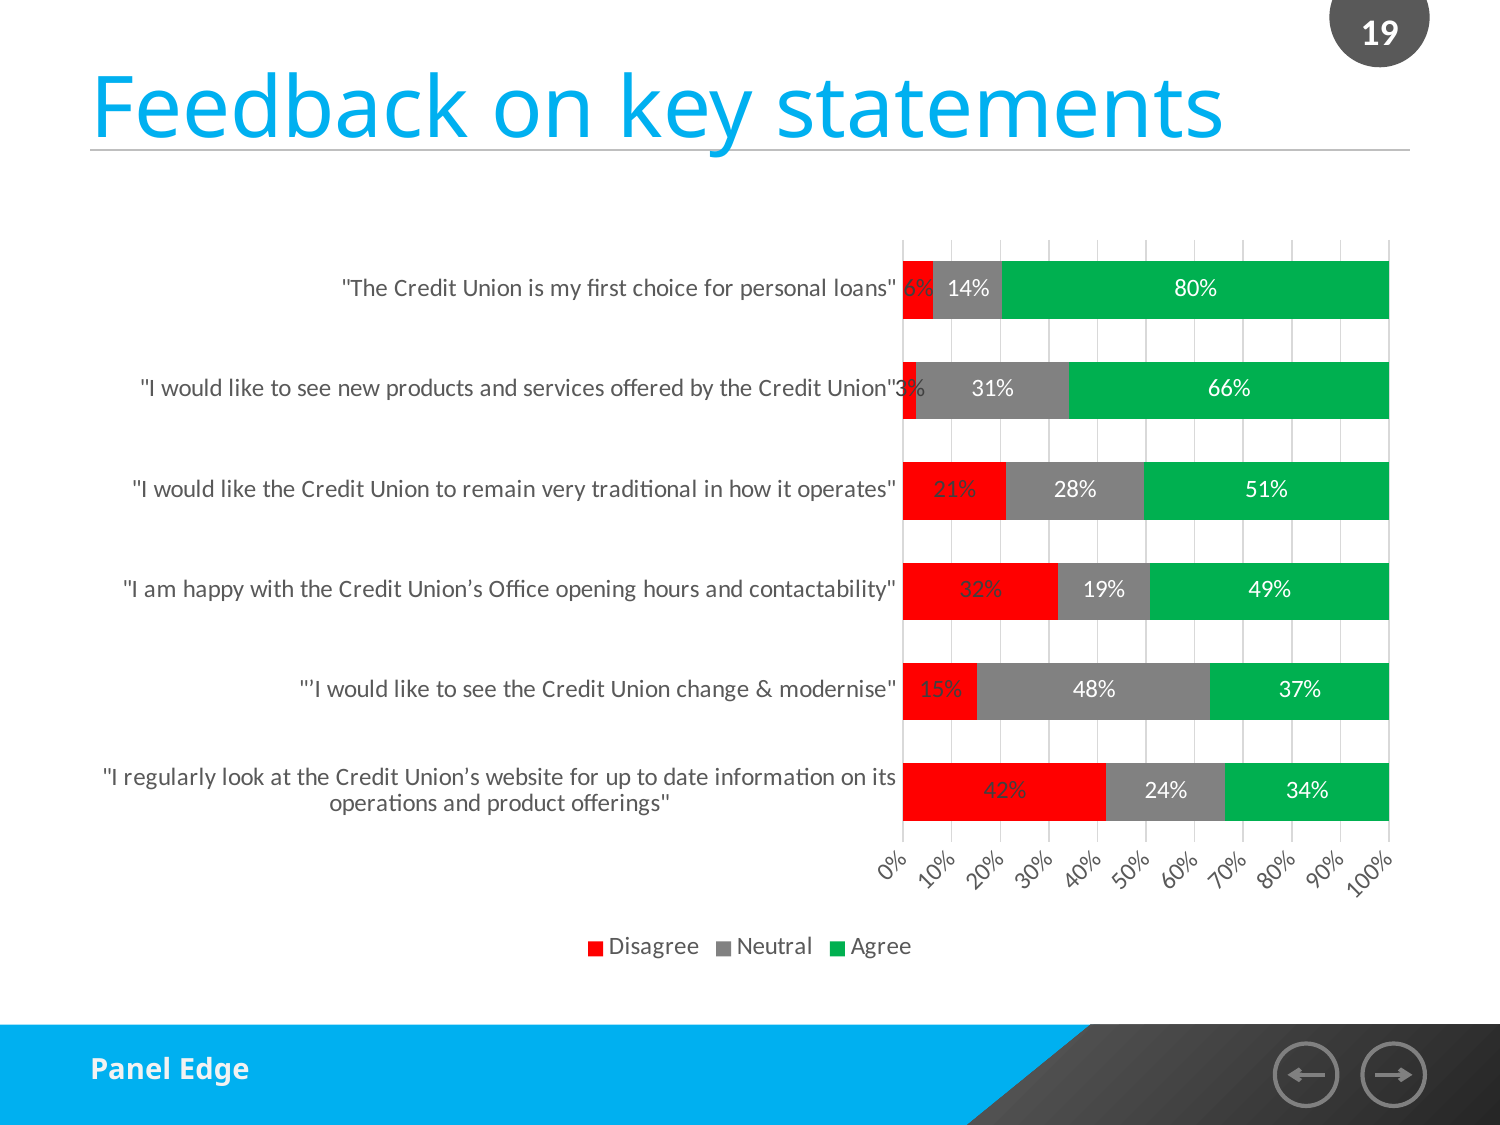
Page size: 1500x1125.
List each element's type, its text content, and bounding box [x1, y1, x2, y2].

title Feedback on key statements [75, 45, 1425, 163]
footer Panel Edge [75, 1040, 550, 1100]
slide_number 19 [1331, 0, 1428, 60]
chart [74, 224, 1426, 968]
